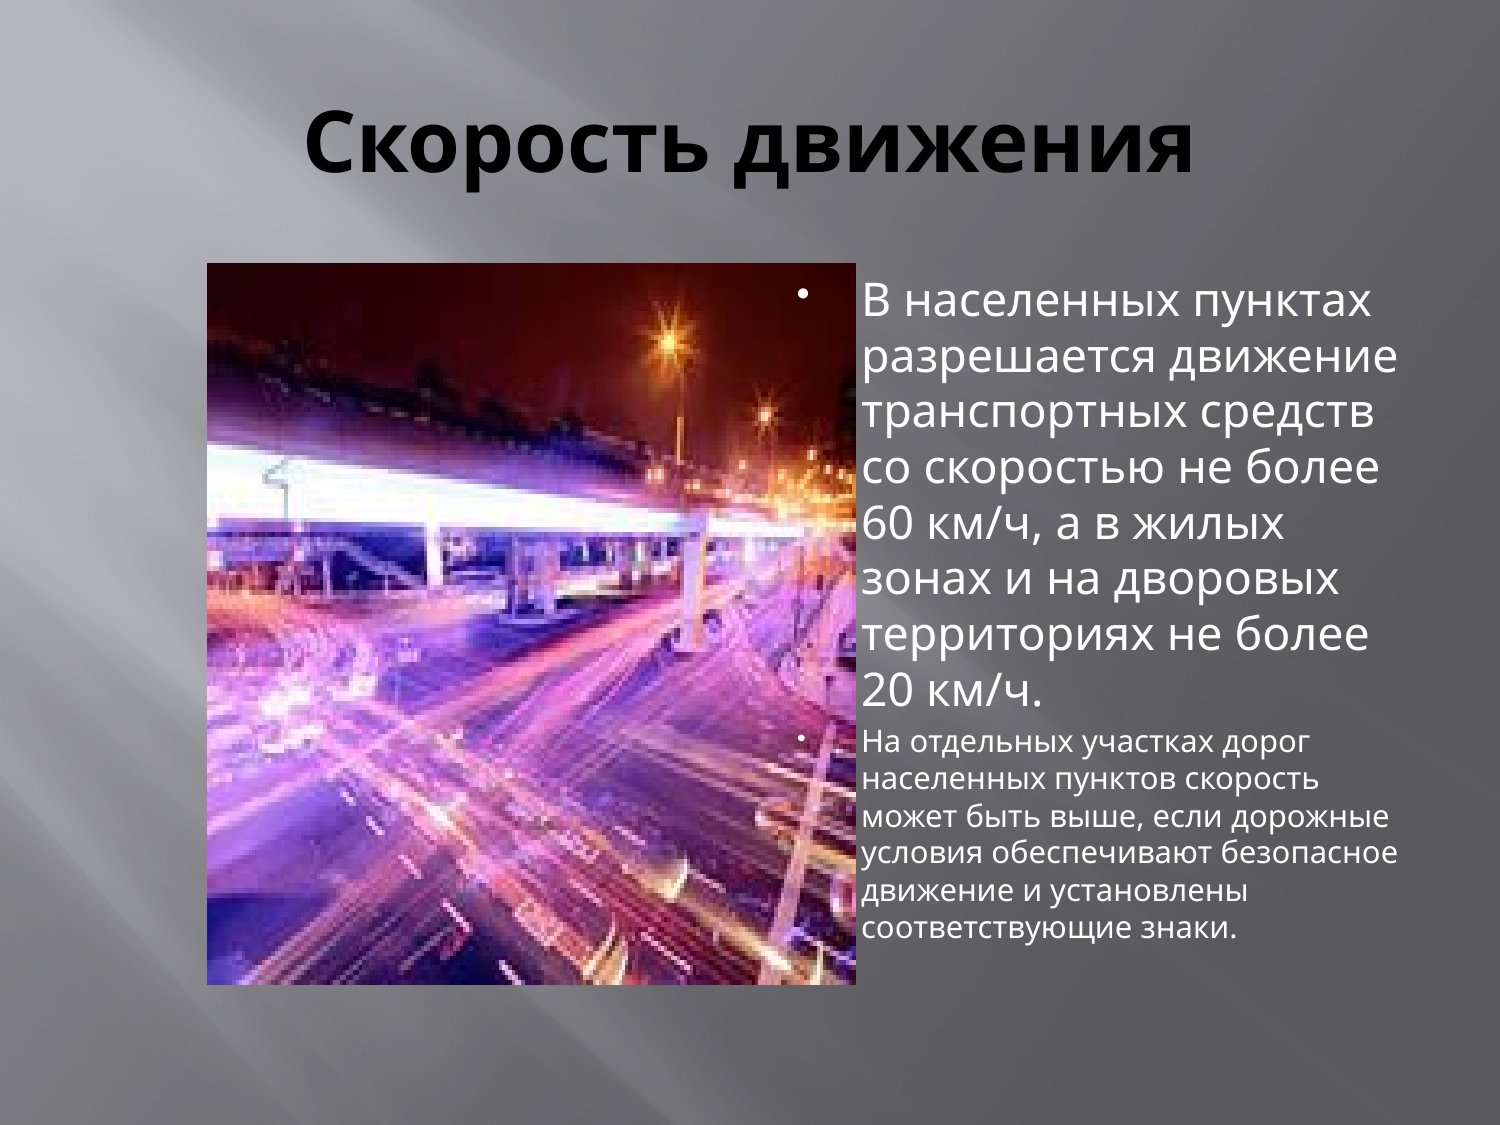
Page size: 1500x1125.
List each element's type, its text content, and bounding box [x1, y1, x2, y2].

title Скорость движения [75, 45, 1425, 233]
list В населенных пунктах разрешается движение транспортных средств со скоростью не более 60 км/ч, а в жилых зонах и на дворовых территориях не более 20 км/ч. На отдельных участках дорог населенных пунктов скорость может быть выше, если дорожные условия обеспечивают безопасное движение и установлены соответствующие знаки. [762, 262, 1425, 1005]
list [207, 263, 856, 985]
